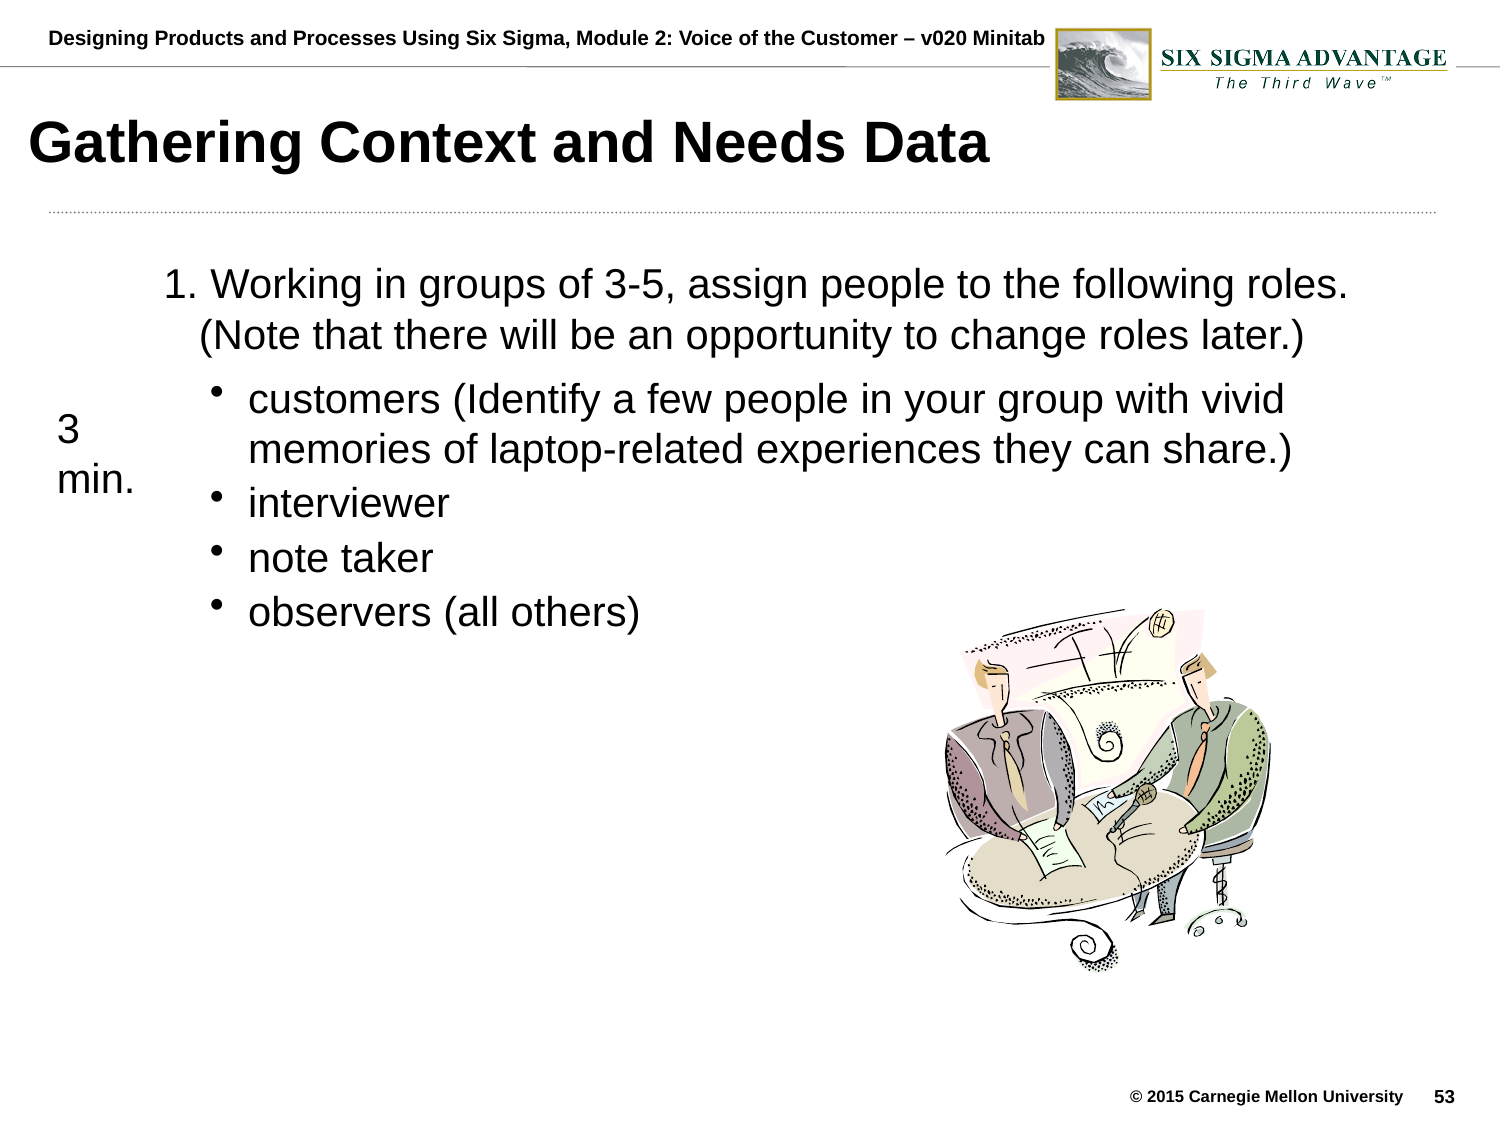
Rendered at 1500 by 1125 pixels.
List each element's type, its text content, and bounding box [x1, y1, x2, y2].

picture [940, 648, 1275, 978]
title Gathering Context and Needs Data [28, 118, 1424, 175]
picture [1049, 24, 1456, 104]
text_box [41, 249, 1472, 648]
